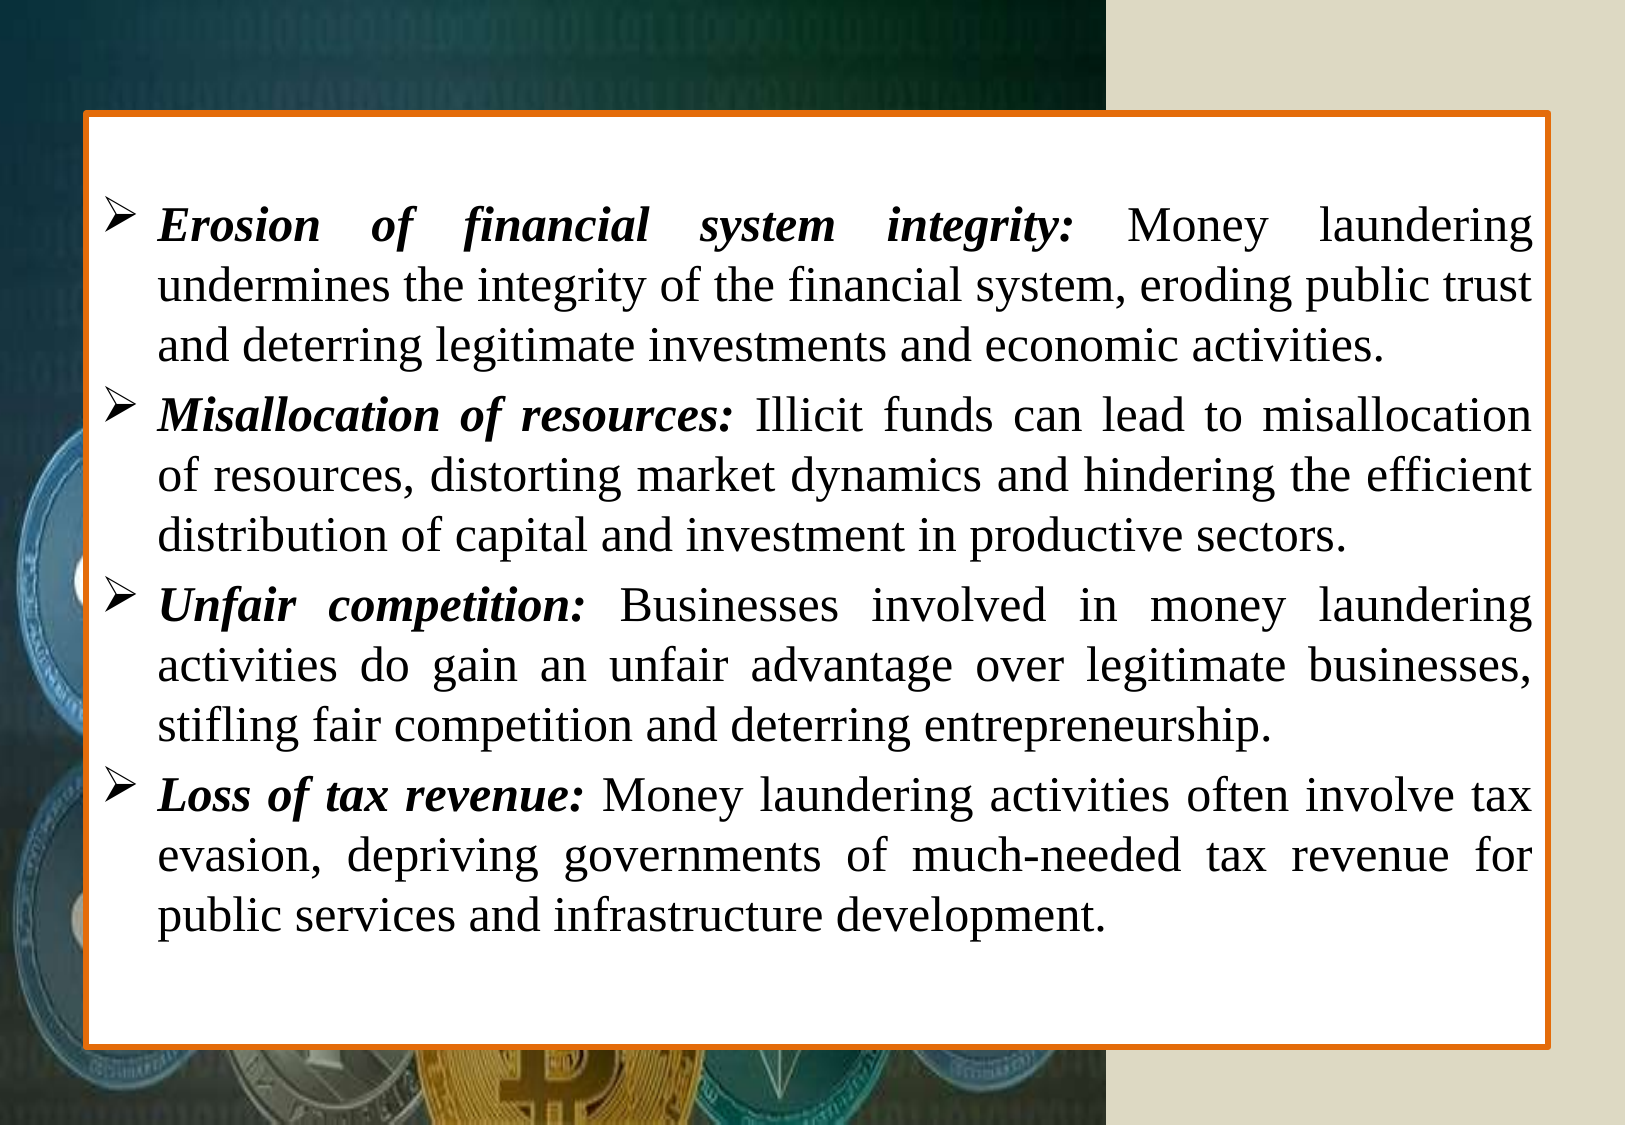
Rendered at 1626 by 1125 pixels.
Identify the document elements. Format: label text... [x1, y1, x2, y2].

list Erosion of financial system integrity: Money laundering undermines the integrity of the financial system, eroding public trust and deterring legitimate investments and economic activities. Misallocation of resources: Illicit funds can lead to misallocation of resources, distorting market dynamics and hindering the efficient distribution of capital and investment in productive sectors. Unfair competition: Businesses involved in money laundering activities do gain an unfair advantage over legitimate businesses, stifling fair competition and deterring entrepreneurship. Loss of tax revenue: Money laundering activities often involve tax evasion, depriving governments of much-needed tax revenue for public services and infrastructure development. [1110, 113, 1549, 1047]
picture [0, 0, 1106, 1125]
